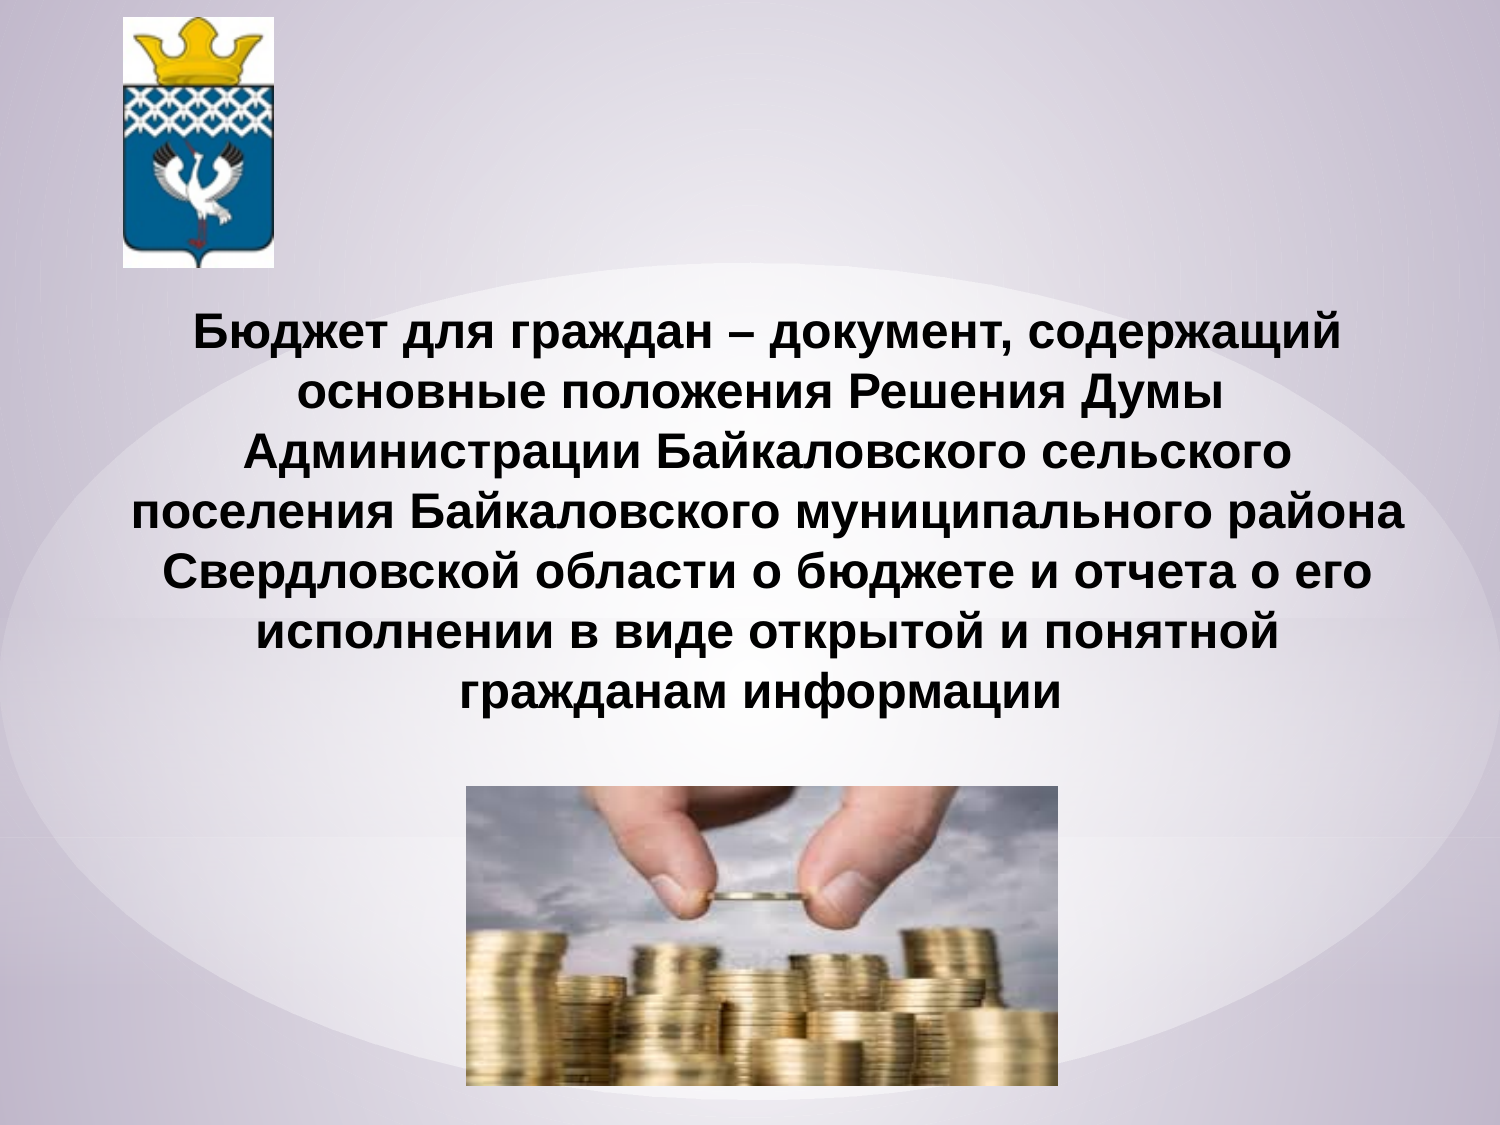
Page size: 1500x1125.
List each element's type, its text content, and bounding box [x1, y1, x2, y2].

picture [466, 786, 1058, 1086]
title Бюджет для граждан – документ, содержащий основные положения Решения Думы Администрации Байкаловского сельского поселения Байкаловского муниципального района Свердловской области о бюджете и отчета о его исполнении в виде открытой и понятной гражданам информации [100, 290, 1436, 705]
picture [123, 17, 274, 268]
